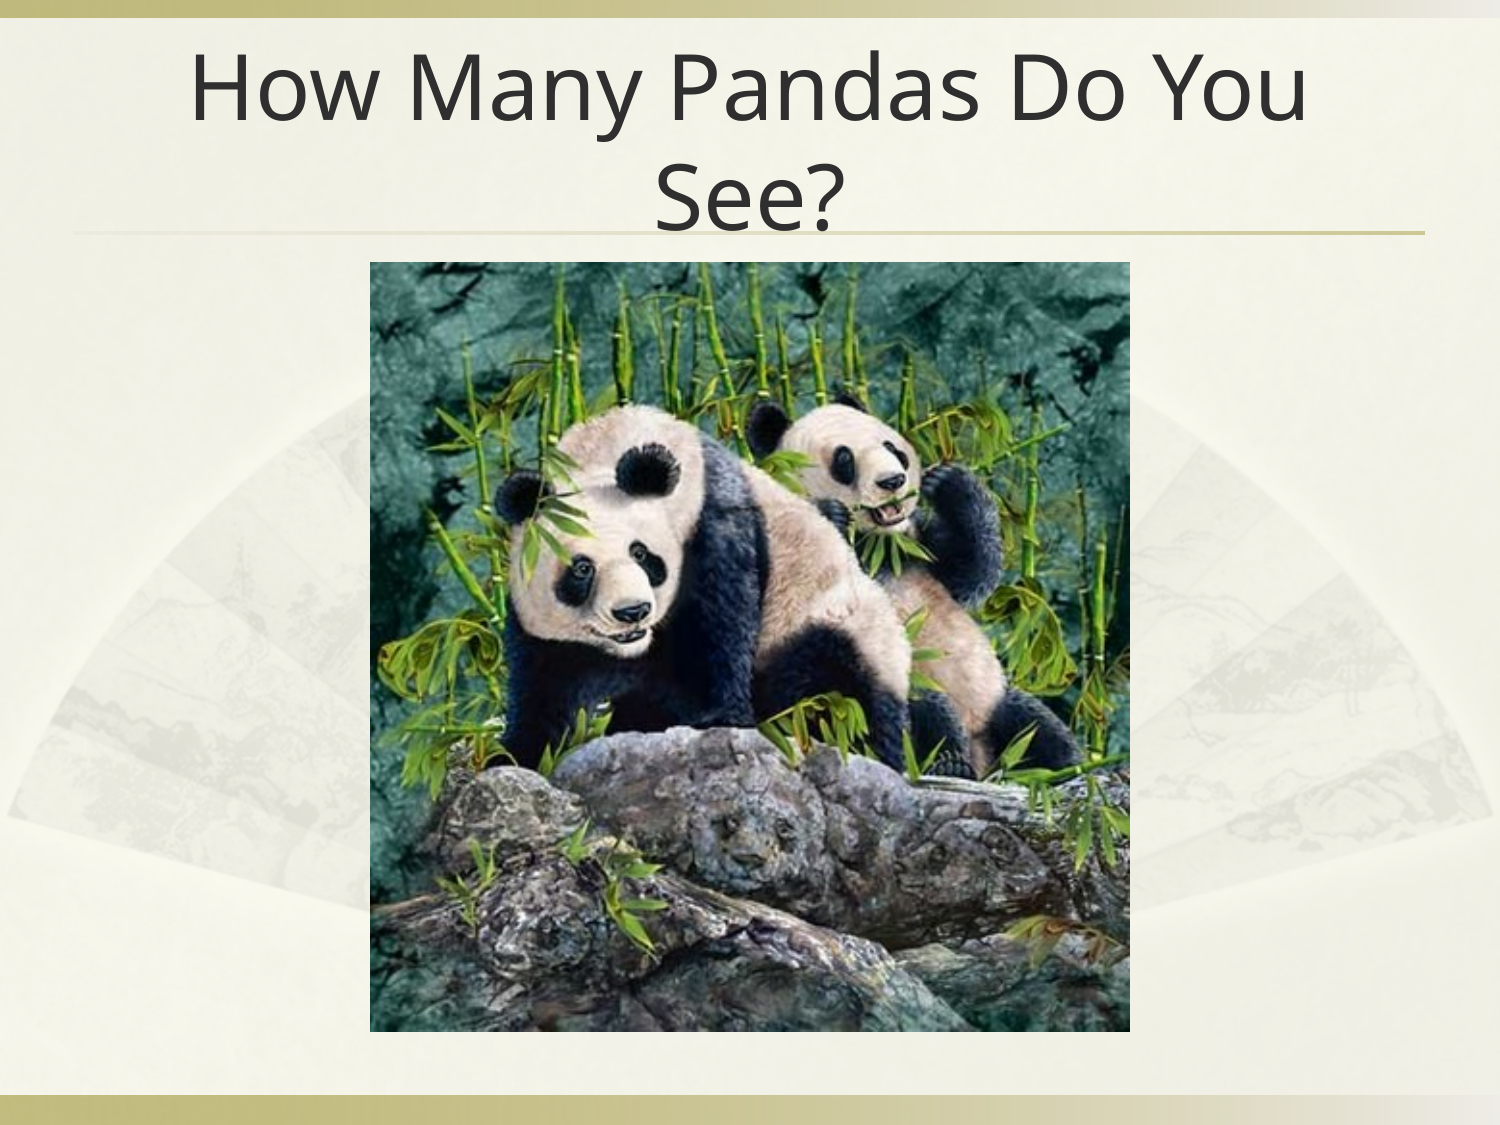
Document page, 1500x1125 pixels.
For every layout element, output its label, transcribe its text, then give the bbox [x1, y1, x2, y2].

title How Many Pandas Do You See? [74, 44, 1426, 233]
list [369, 261, 1131, 1032]
